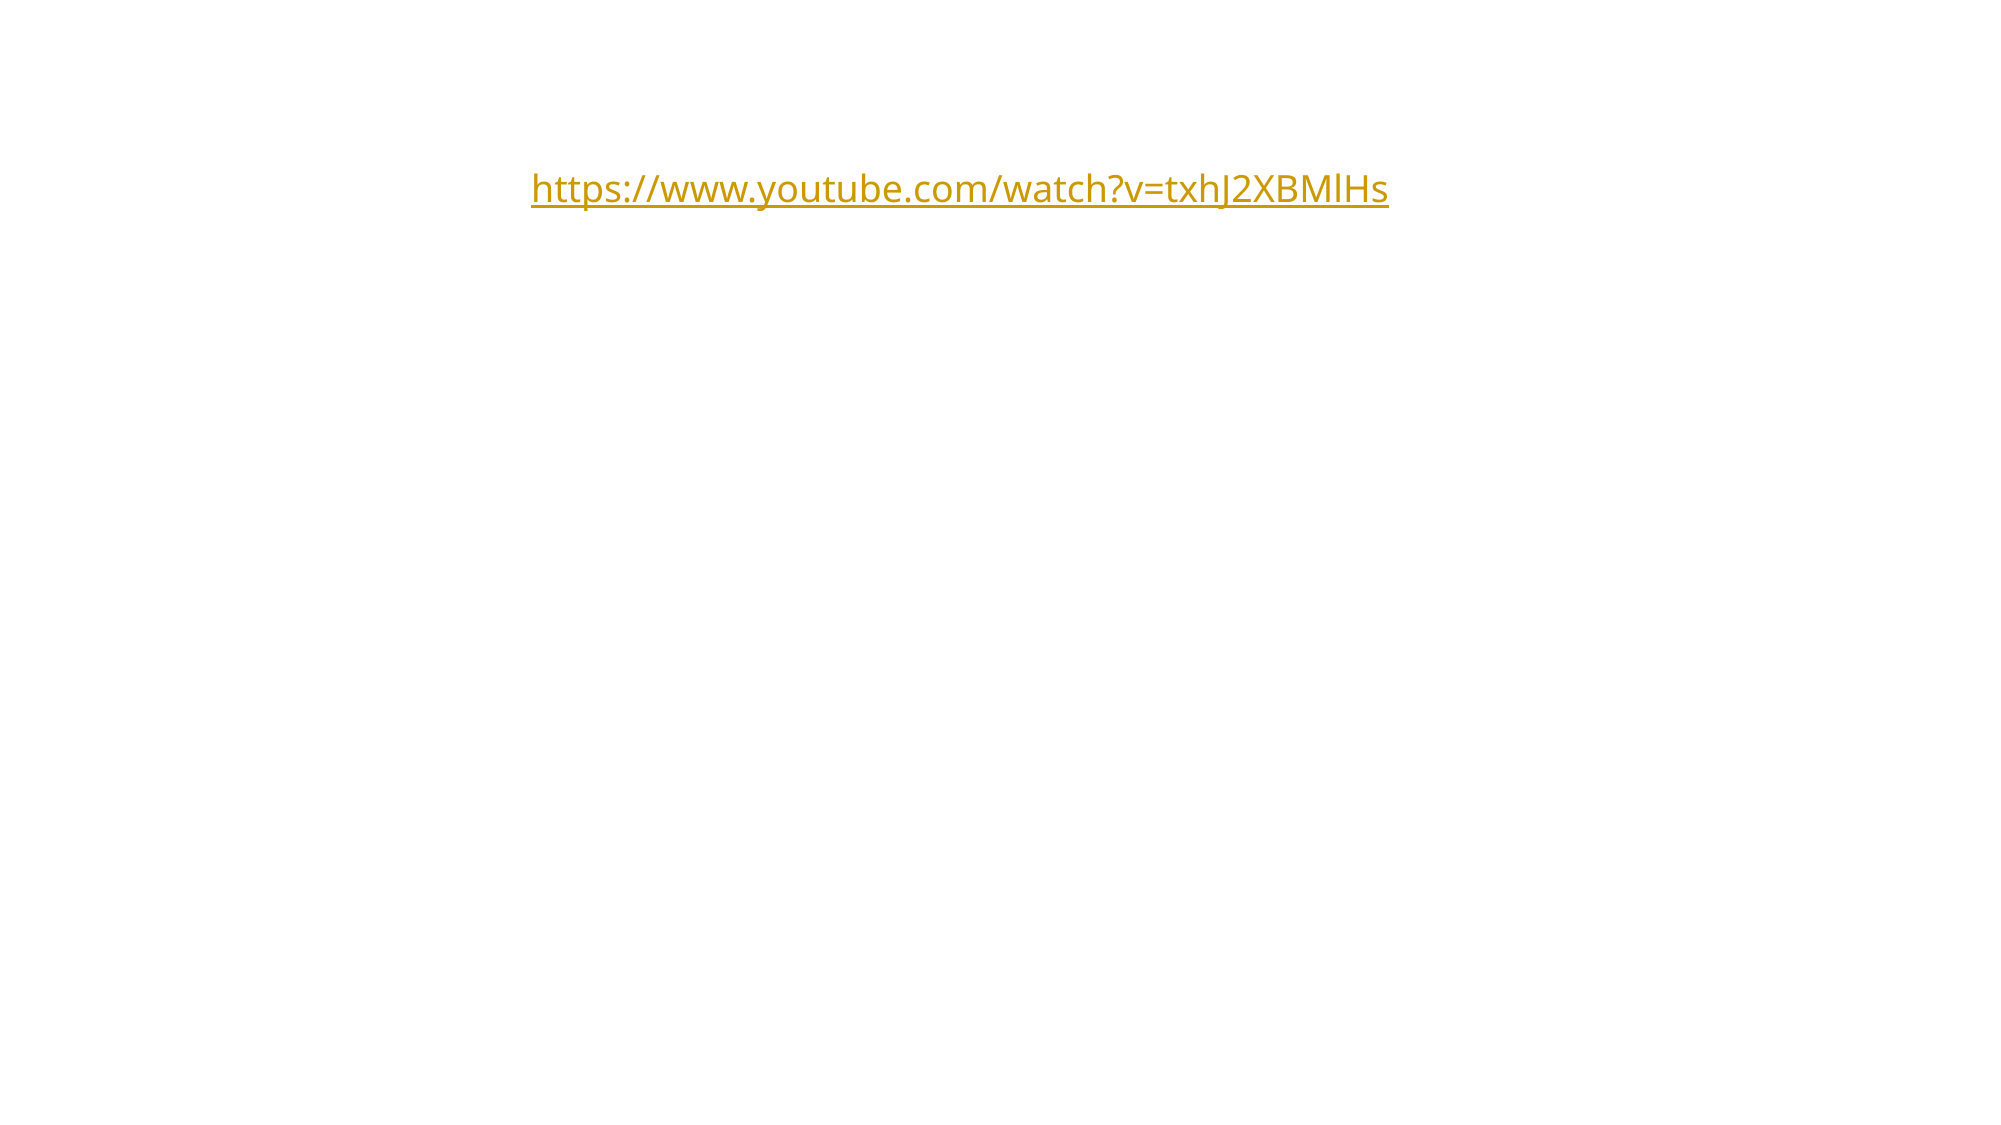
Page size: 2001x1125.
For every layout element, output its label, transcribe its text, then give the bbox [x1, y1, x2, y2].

text_box https://www.youtube.com/watch?v=txhJ2XBMlHs [516, 157, 1405, 268]
